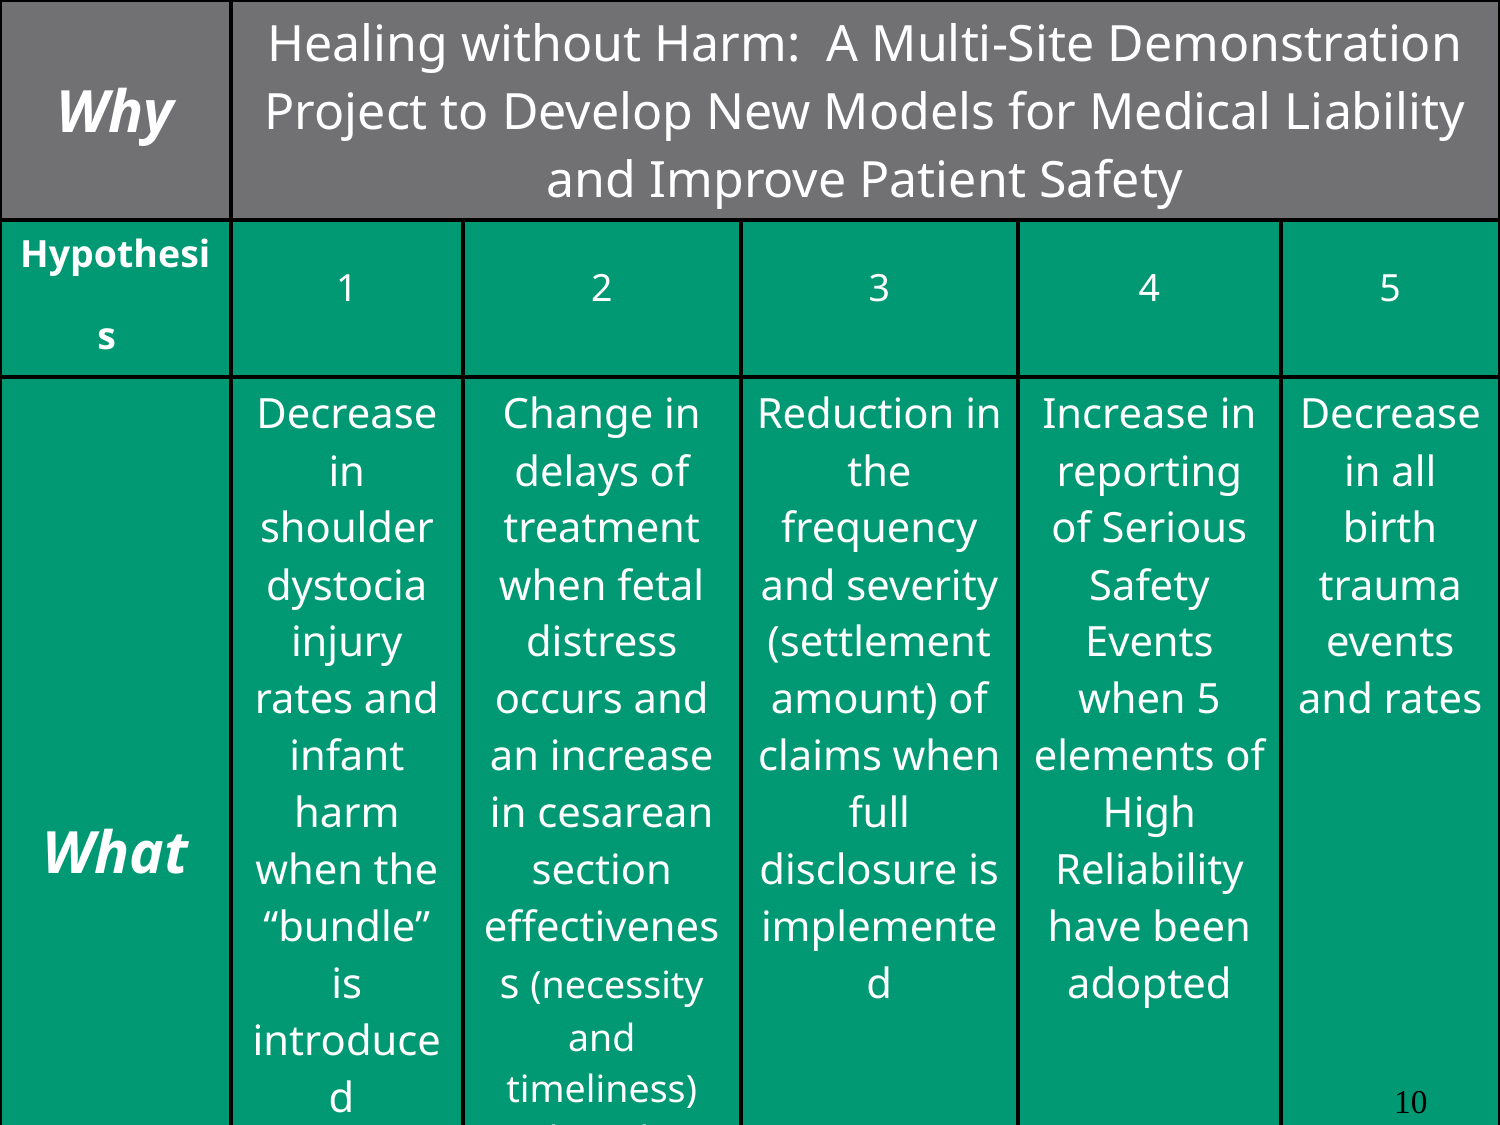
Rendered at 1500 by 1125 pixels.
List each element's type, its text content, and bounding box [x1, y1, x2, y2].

table_cell Reduction in the frequency and severity (settlement amount) of claims when full disclosure is implemented [743, 379, 1016, 1125]
table_cell What [2, 379, 229, 1125]
table_cell Decrease in all birth trauma events and rates [1283, 379, 1498, 1125]
table_cell 4 [1020, 222, 1279, 375]
table_cell Change in delays of treatment when fetal distress occurs and an increase in cesarean section effectiveness (necessity and timeliness) when the protocol guidelines are followed [465, 379, 739, 1125]
table_cell Hypothesis [2, 222, 229, 375]
table_cell Decrease in shoulder dystocia injury rates and infant harm when the “bundle” is introduced [233, 379, 461, 1125]
table_header Why [2, 2, 229, 218]
table_cell 3 [743, 222, 1016, 375]
table_cell 5 [1283, 222, 1498, 375]
table_cell Increase in reporting of Serious Safety Events when 5 elements of High Reliability have been adopted [1020, 379, 1279, 1125]
table_cell 2 [465, 222, 739, 375]
text_box 10 [1379, 1072, 1500, 1125]
table_cell 1 [233, 222, 461, 375]
table_header Healing without Harm: A Multi-Site Demonstration Project to Develop New Models for Medical Liability and Improve Patient Safety [233, 2, 1498, 218]
